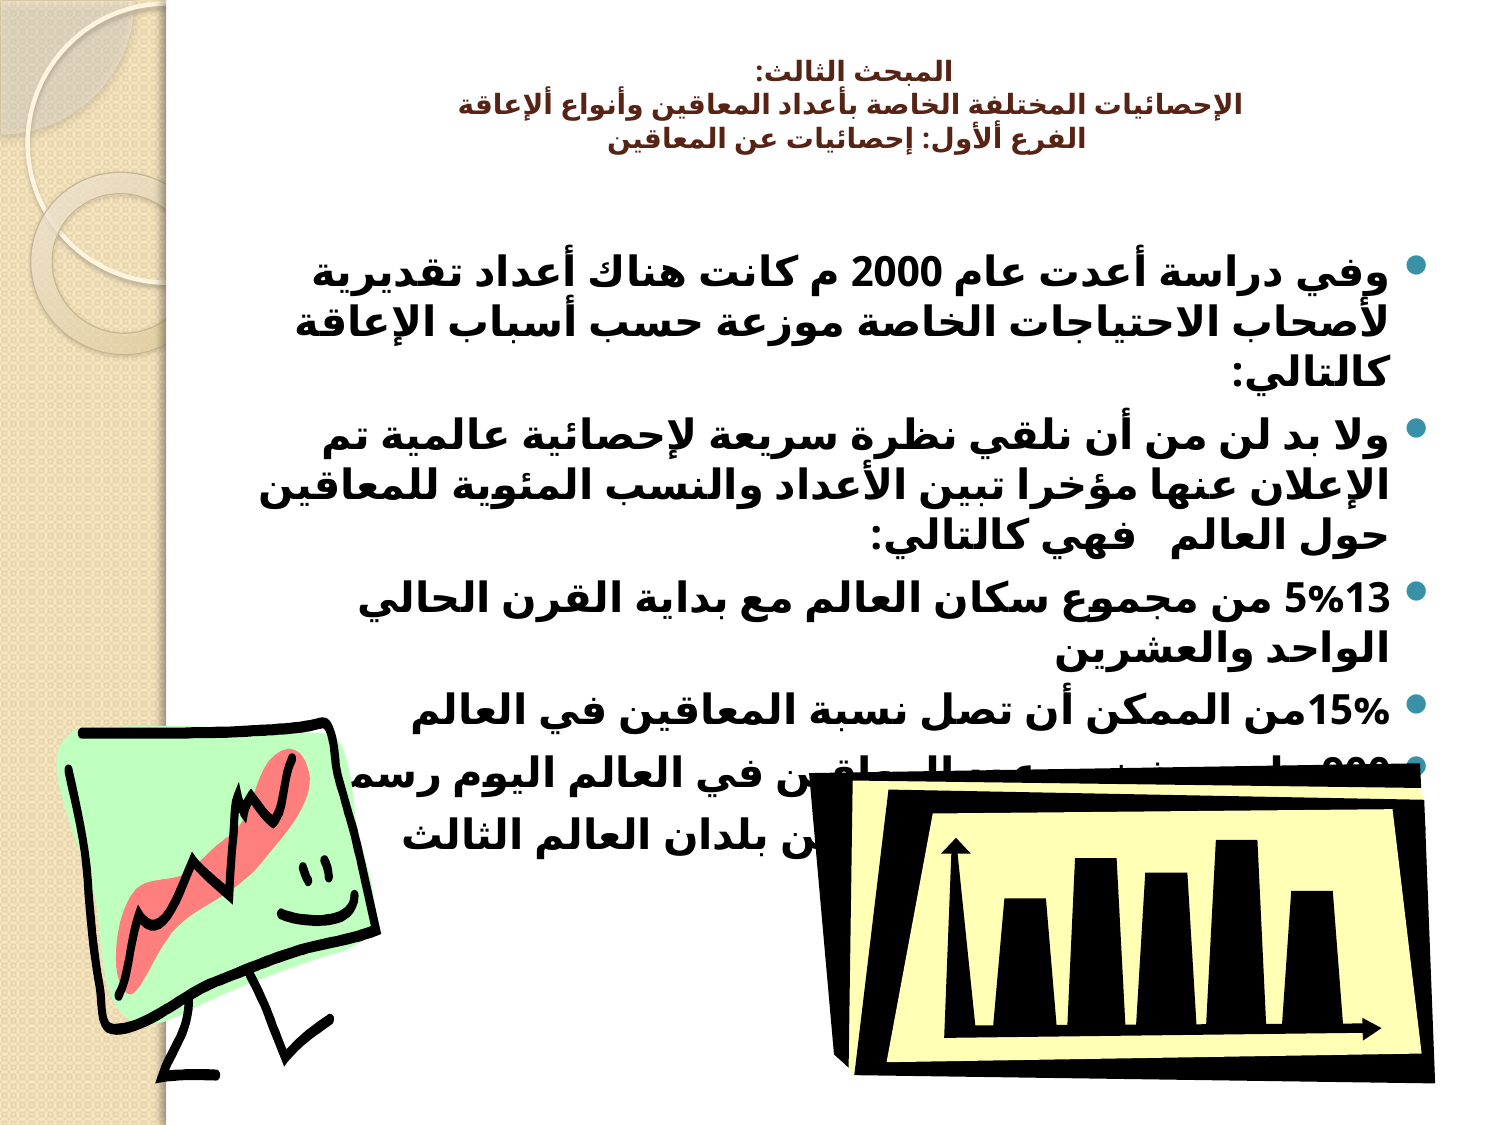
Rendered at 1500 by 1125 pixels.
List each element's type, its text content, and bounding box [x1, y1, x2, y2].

picture [41, 715, 385, 1084]
picture [808, 762, 1436, 1084]
title المبحث الثالث: الإحصائيات المختلفة الخاصة بأعداد المعاقين وأنواع ألإعاقة الفرع ألأول: إحصائيات عن المعاقين [235, 45, 1466, 197]
list وفي دراسة أعدت عام 2000 م كانت هناك أعداد تقديرية لأصحاب الاحتياجات الخاصة موزعة حسب أسباب الإعاقة كالتالي: ولا بد لن من أن نلقي نظرة سريعة لإحصائية عالمية تم الإعلان عنها مؤخرا تبين الأعداد والنسب المئوية للمعاقين حول العالم فهي كالتالي: 5%13 من مجموع سكان العالم مع بداية القرن الحالي الواحد والعشرين 15%من الممكن أن تصل نسبة المعاقين في العالم 900 مليون شخص عدد المعاقين في العالم اليوم رسميا 80% من المعاقين معظمهم من بلدان العالم الثالث والبلدان النامية [235, 237, 1466, 1025]
